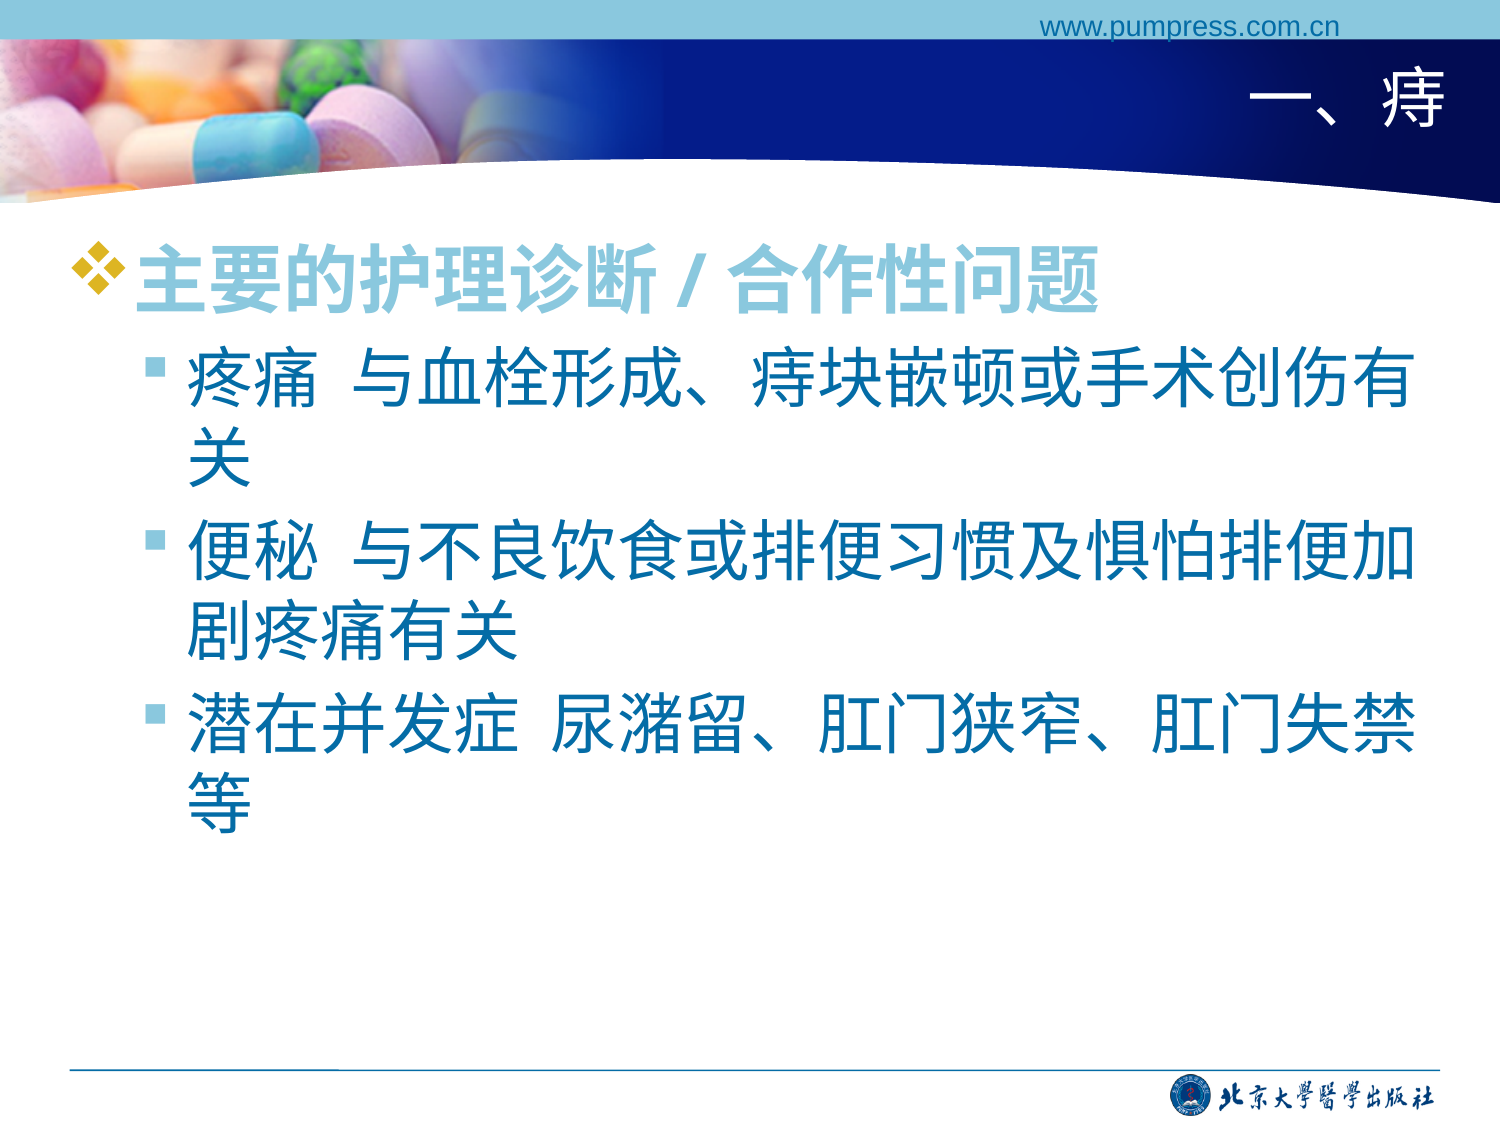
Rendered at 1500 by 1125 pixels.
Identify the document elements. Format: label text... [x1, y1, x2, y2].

title 一、痔 [137, 49, 1463, 143]
picture [1170, 1074, 1436, 1118]
list 主要的护理诊断/合作性问题 疼痛 与血栓形成、痔块嵌顿或手术创伤有关 便秘 与不良饮食或排便习惯及惧怕排便加剧疼痛有关 潜在并发症 尿潴留、肛门狭窄、肛门失禁等 [49, 224, 1500, 1026]
slide_number www.pumpress.com.cn [1025, 0, 1463, 38]
picture [0, 40, 1500, 203]
